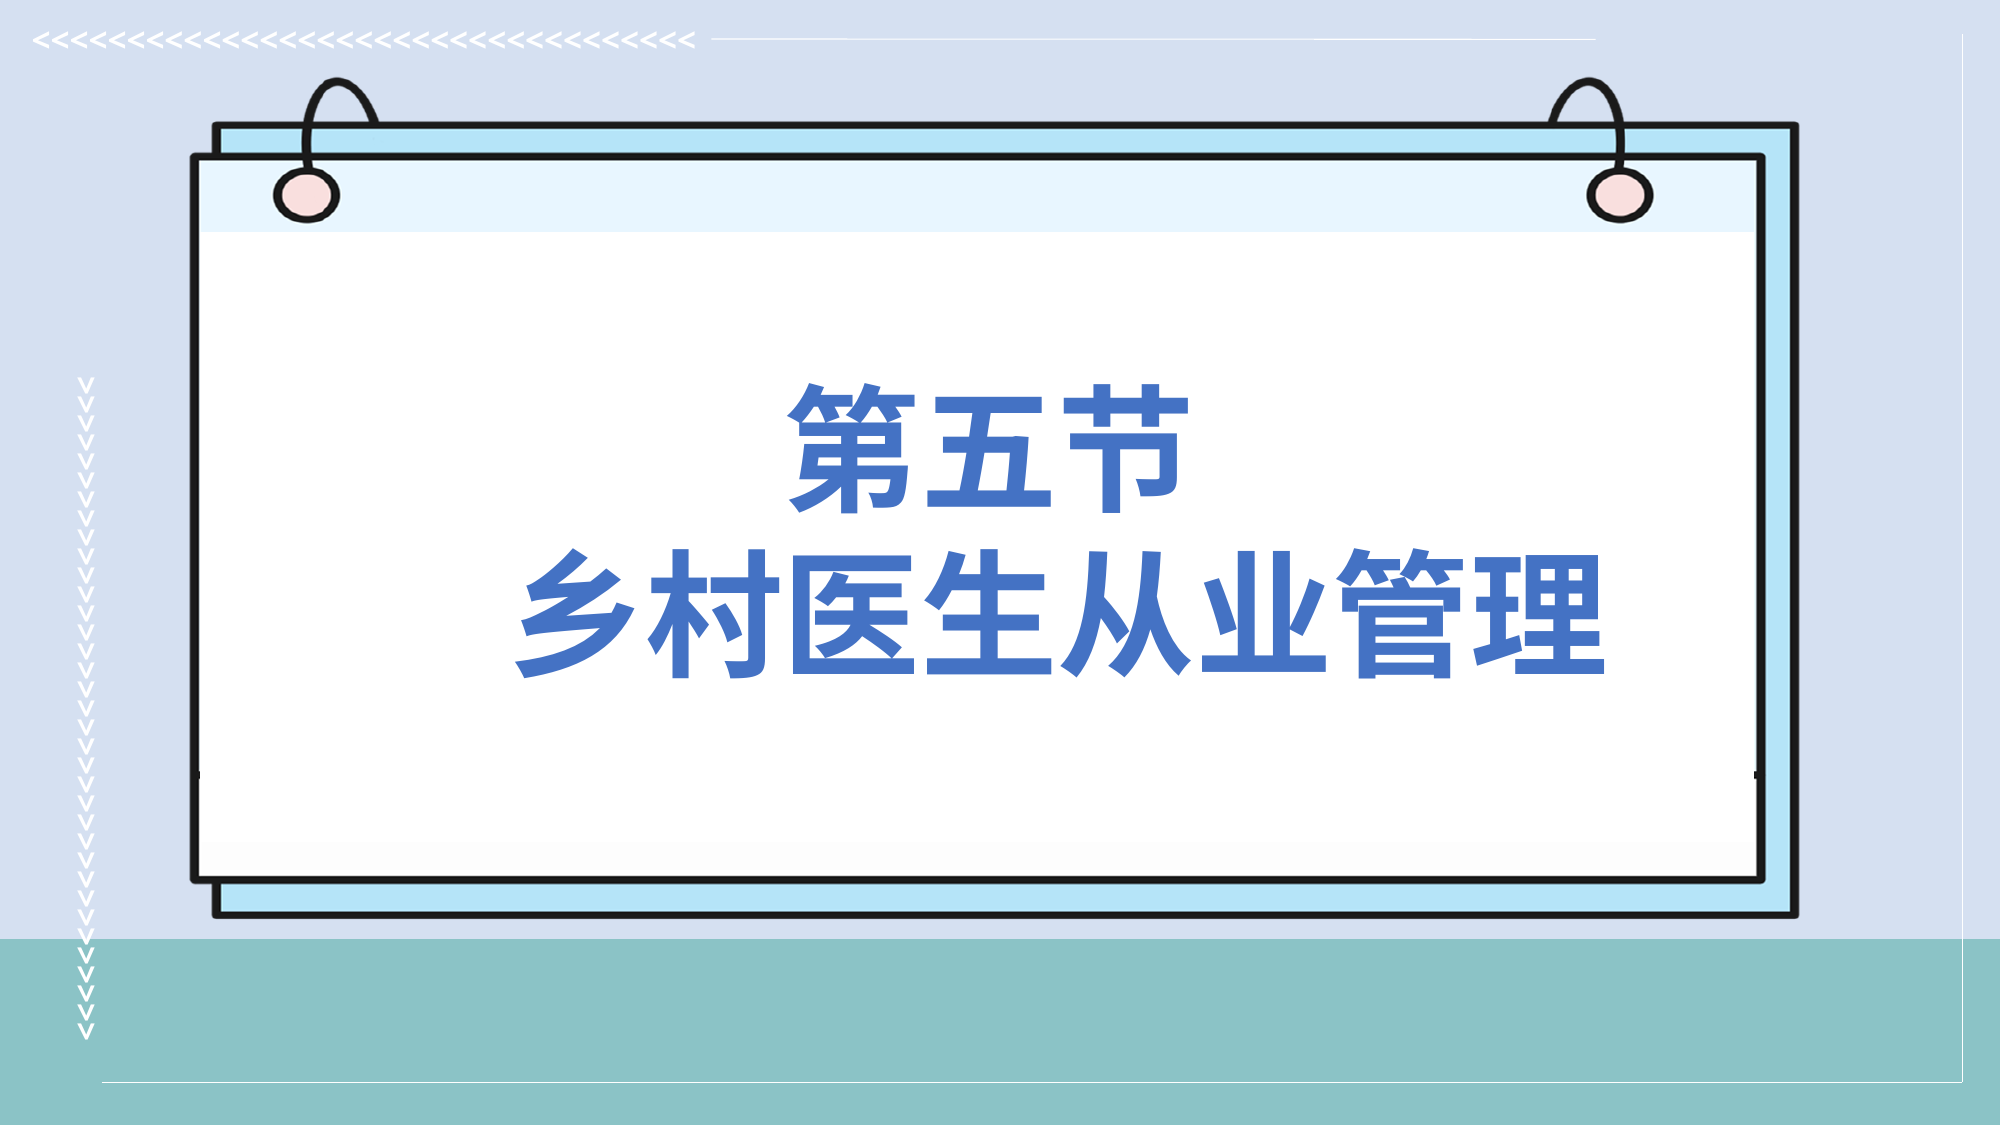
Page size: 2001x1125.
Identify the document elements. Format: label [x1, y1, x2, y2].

picture [107, 37, 1841, 947]
